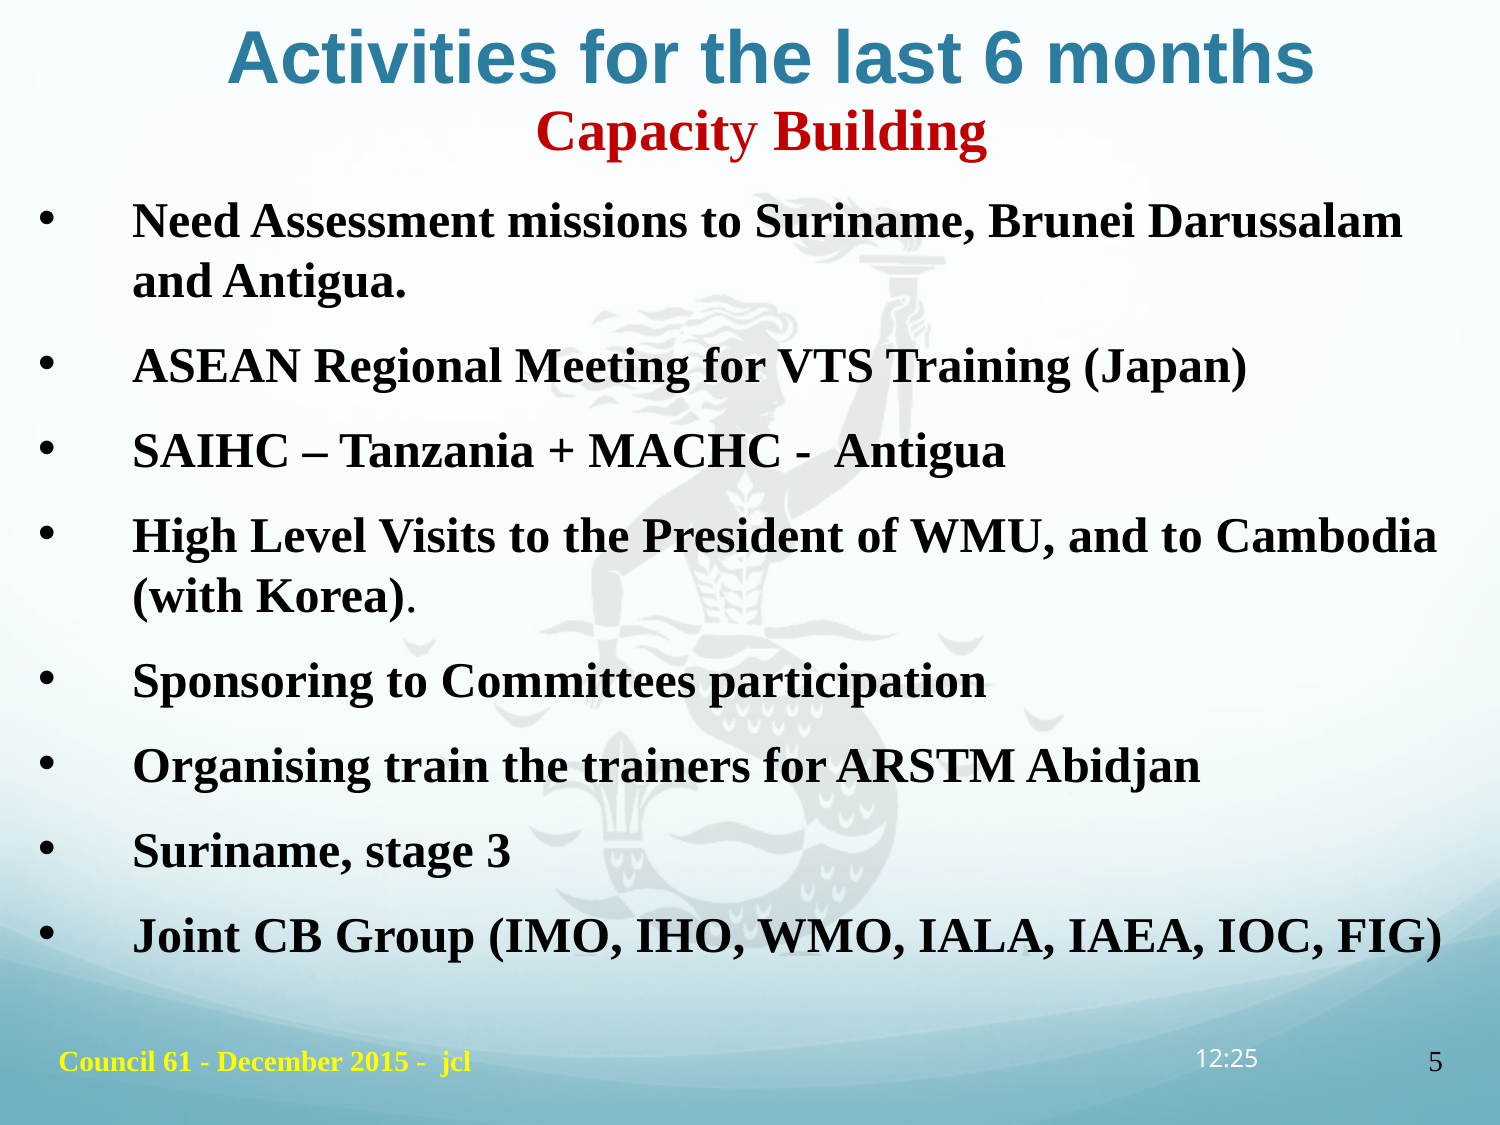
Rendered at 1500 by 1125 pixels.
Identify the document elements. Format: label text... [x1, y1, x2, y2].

text_box Capacity Building Need Assessment missions to Suriname, Brunei Darussalam and Antigua. ASEAN Regional Meeting for VTS Training (Japan) SAIHC – Tanzania + MACHC - Antigua High Level Visits to the President of WMU, and to Cambodia (with Korea). Sponsoring to Committees participation Organising train the trainers for ARSTM Abidjan Suriname, stage 3 Joint CB Group (IMO, IHO, WMO, IALA, IAEA, IOC, FIG) [23, 84, 1500, 970]
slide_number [923, 1029, 1274, 1090]
slide_number 5 [1295, 1029, 1459, 1090]
title Activities for the last 6 months [43, 0, 1500, 84]
footer Council 61 - December 2015 - jcl [43, 1029, 838, 1090]
